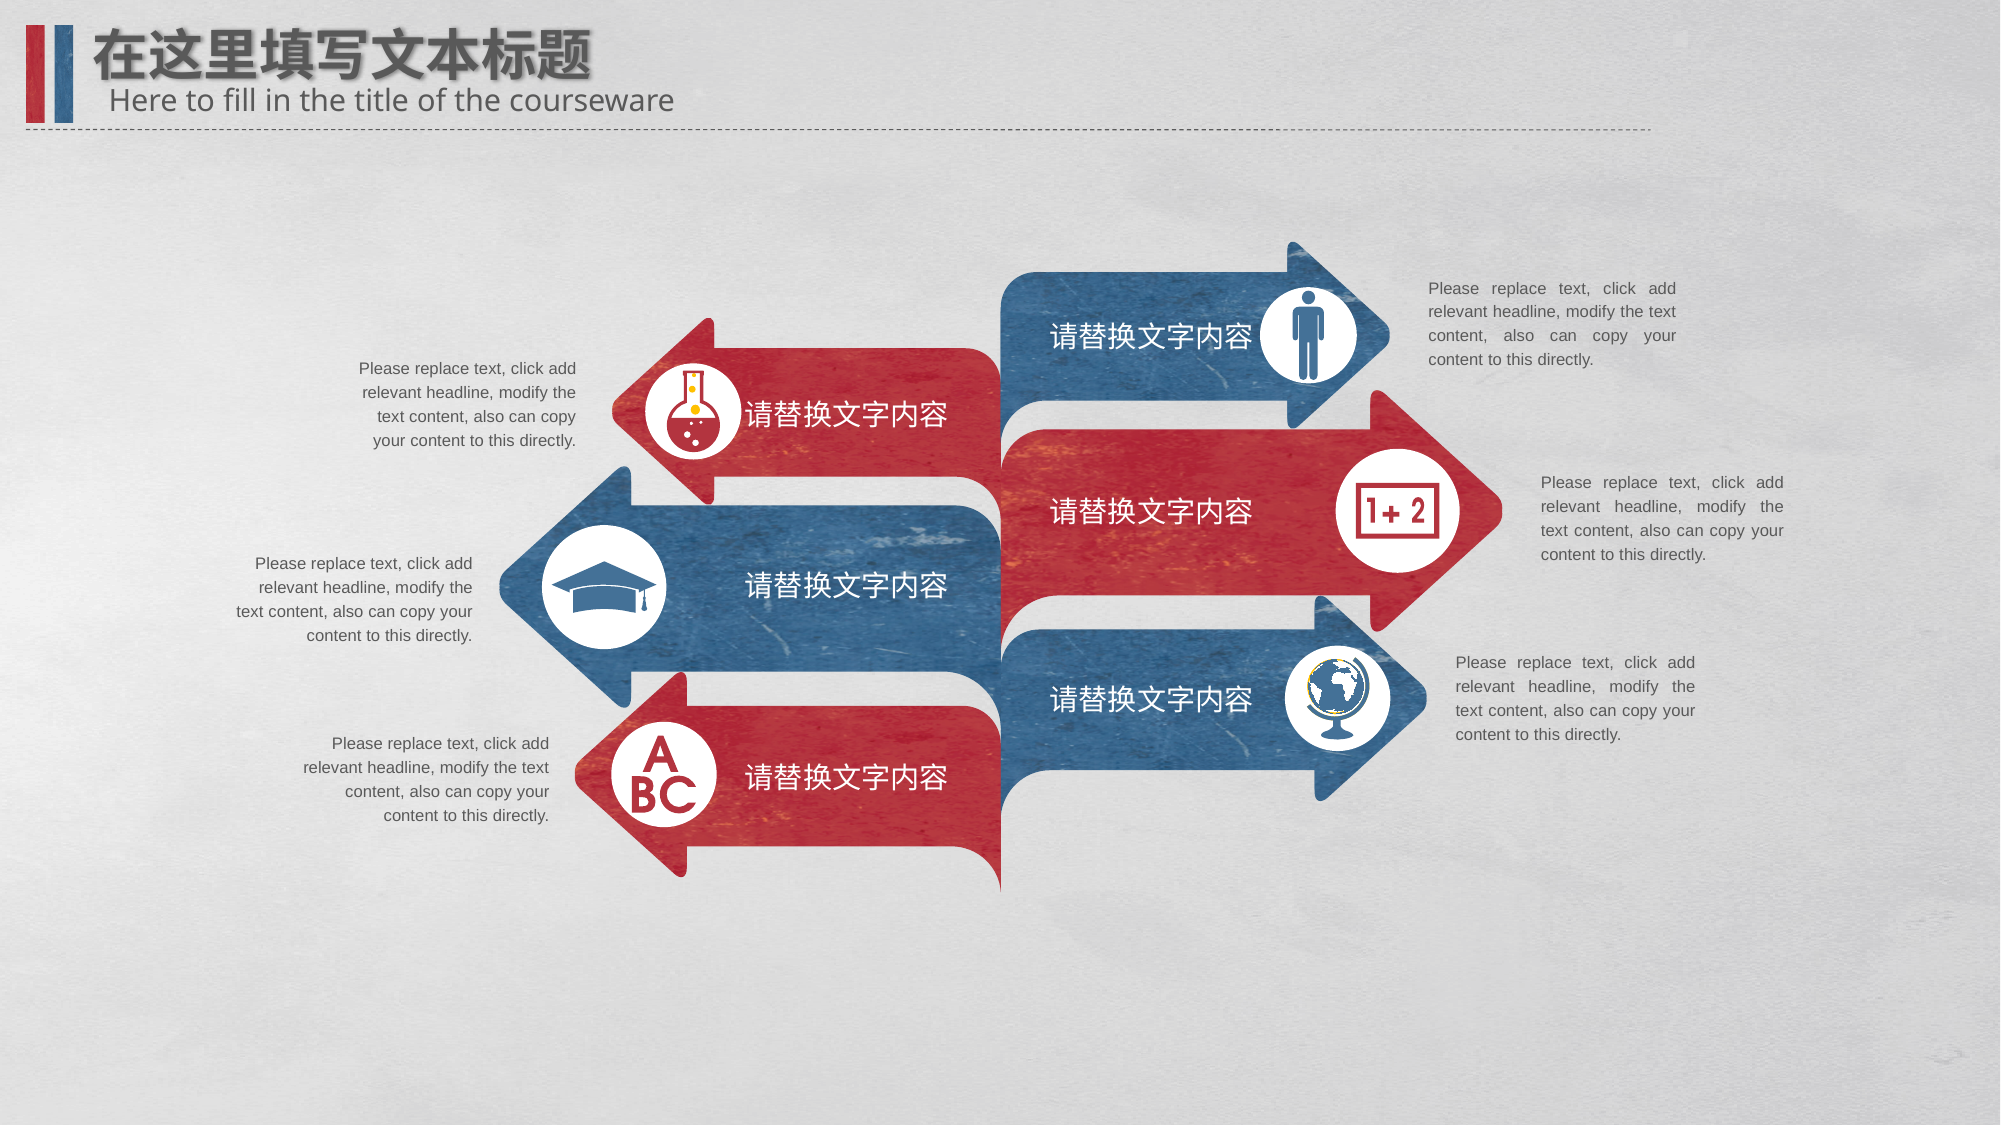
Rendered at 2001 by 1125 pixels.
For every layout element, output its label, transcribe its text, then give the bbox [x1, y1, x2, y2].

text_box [1000, 386, 1505, 650]
text_box Here to fill in the title of the courseware [93, 73, 690, 125]
text_box Please replace text, click add relevant headline, modify the text content, also can copy your content to this directly. [265, 718, 571, 836]
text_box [497, 462, 1000, 726]
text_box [645, 363, 742, 460]
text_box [1000, 650, 1429, 816]
text_box Please replace text, click add relevant headline, modify the text content, also can copy your content to this directly. [1434, 637, 1717, 755]
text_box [1259, 287, 1357, 384]
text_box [573, 726, 1001, 893]
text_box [1284, 645, 1391, 752]
text_box Please replace text, click add relevant headline, modify the text content, also can copy your content to this directly. [320, 343, 598, 461]
text_box [54, 25, 74, 124]
text_box Please replace text, click add relevant headline, modify the text content, also can copy your content to this directly. [1519, 457, 1806, 575]
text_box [1335, 448, 1460, 573]
text_box Please replace text, click add relevant headline, modify the text content, also can copy your content to this directly. [1407, 262, 1698, 380]
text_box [611, 721, 717, 828]
text_box [25, 25, 46, 124]
text_box Please replace text, click add relevant headline, modify the text content, also can copy your content to this directly. [207, 538, 494, 655]
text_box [610, 315, 1000, 462]
text_box 在这里填写文本标题 [78, 12, 787, 95]
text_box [1000, 238, 1392, 386]
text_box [541, 525, 667, 650]
picture [0, 0, 2001, 1125]
